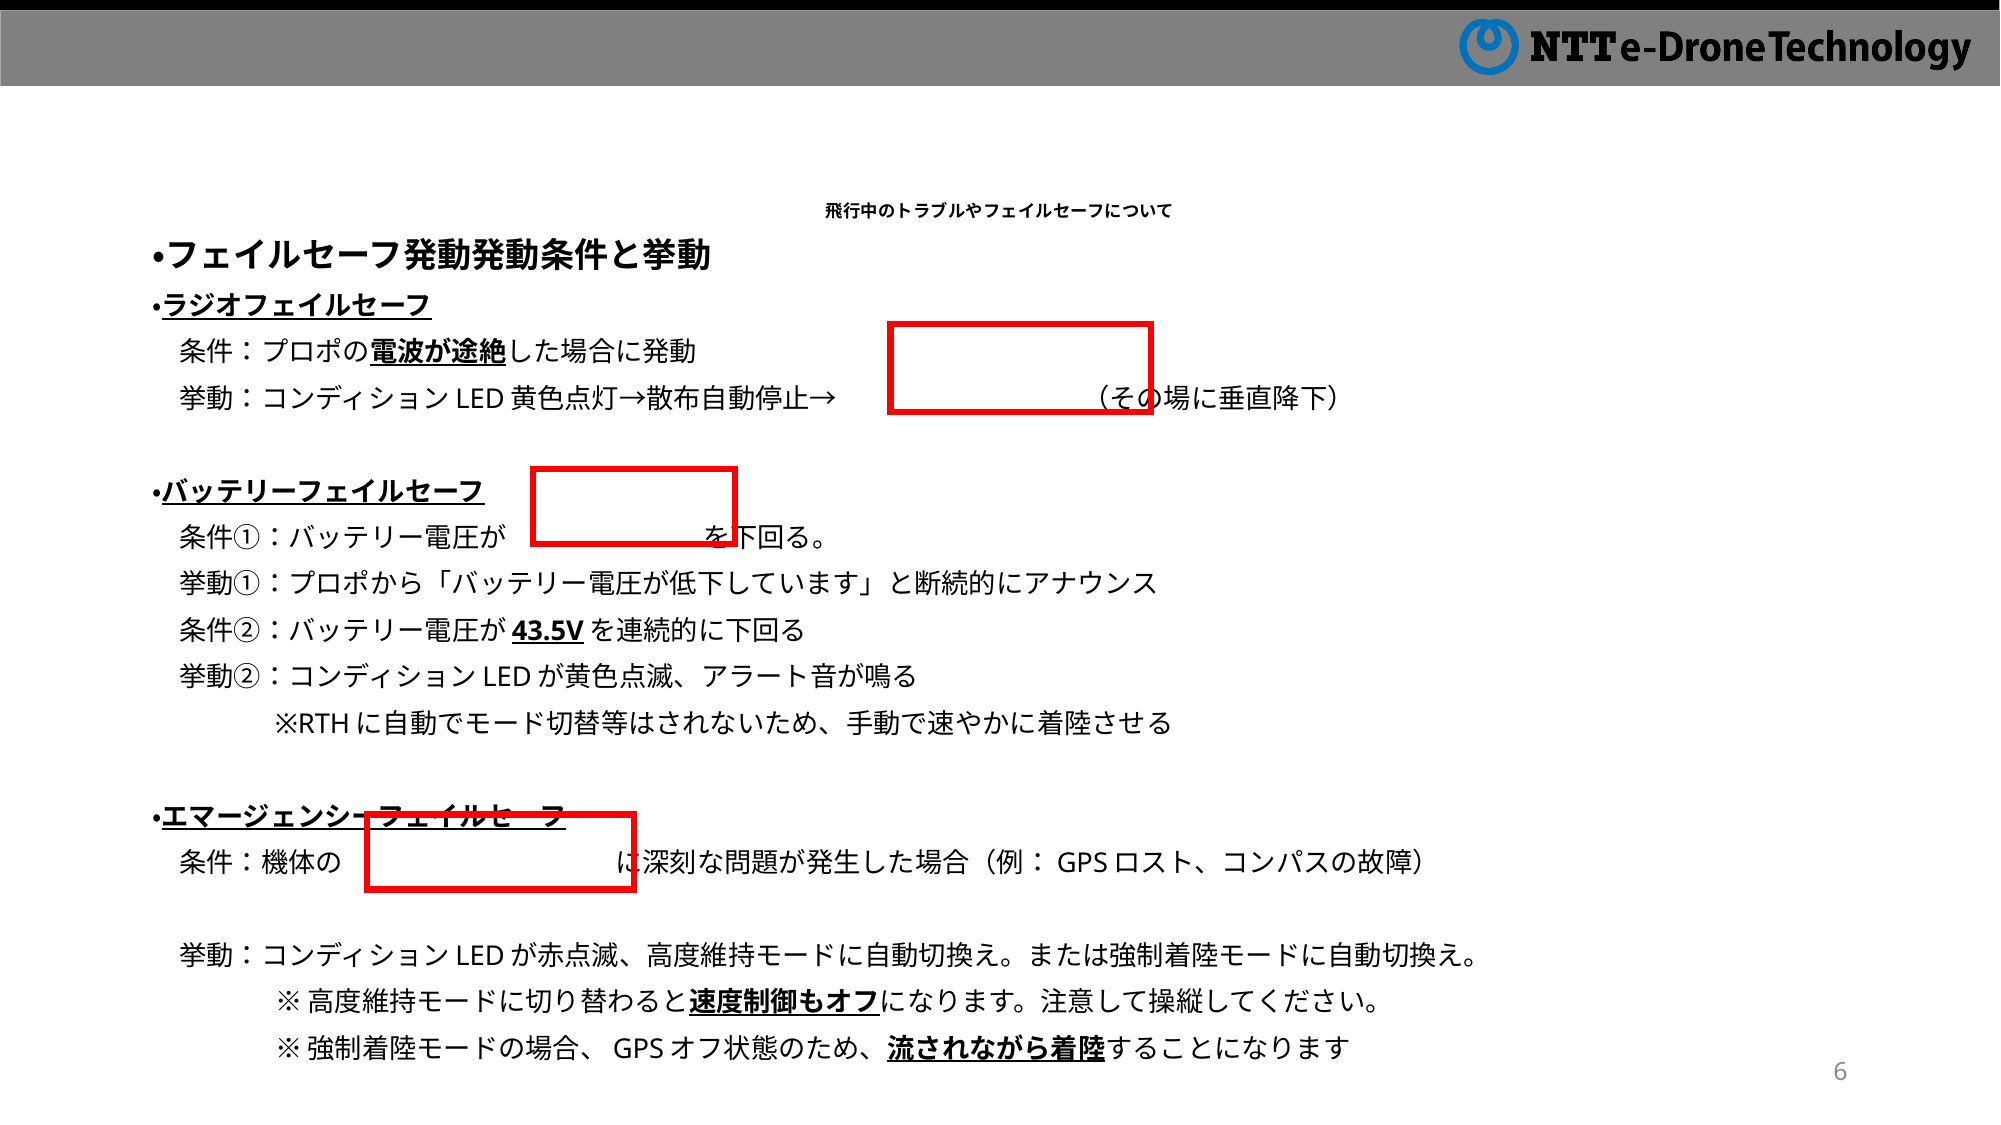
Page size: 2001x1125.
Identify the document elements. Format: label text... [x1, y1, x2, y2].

slide_number 6 [1412, 1042, 1863, 1103]
picture [1430, 0, 2000, 96]
text_box [366, 814, 635, 891]
text_box [532, 468, 736, 545]
text_box [890, 323, 1152, 413]
text_box [0, 11, 1430, 87]
list ・フェイルセーフ発動発動条件と挙動 ・ラジオフェイルセーフ 条件：プロポの電波が途絶した場合に発動 挙動：コンディションLED黄色点灯→散布自動停止→ （その場に垂直降下） ・バッテリーフェイルセーフ 条件①：バッテリー電圧が を下回る。 挙動①：プロポから「バッテリー電圧が低下しています」と断続的にアナウンス 条件②：バッテリー電圧が43.5Vを連続的に下回る 挙動②：コンディションLEDが黄色点滅、アラート音が鳴る ※RTHに自動でモード切替等はされないため、手動で速やかに着陸させる ・エマージェンシーフェイルセーフ 条件：機体の に深刻な問題が発生した場合（例：GPSロスト、コンパスの故障） 挙動：コンディションLEDが赤点滅、高度維持モードに自動切換え。または強制着陸モードに自動切換え。 ※高度維持モードに切り替わると速度制御もオフになります。注意して操縦してください。 ※強制着陸モードの場合、GPSオフ状態のため、流されながら着陸することになります [137, 270, 1863, 1076]
title 飛行中のトラブルやフェイルセーフについて [137, 194, 1863, 270]
text_box [0, 0, 1430, 11]
